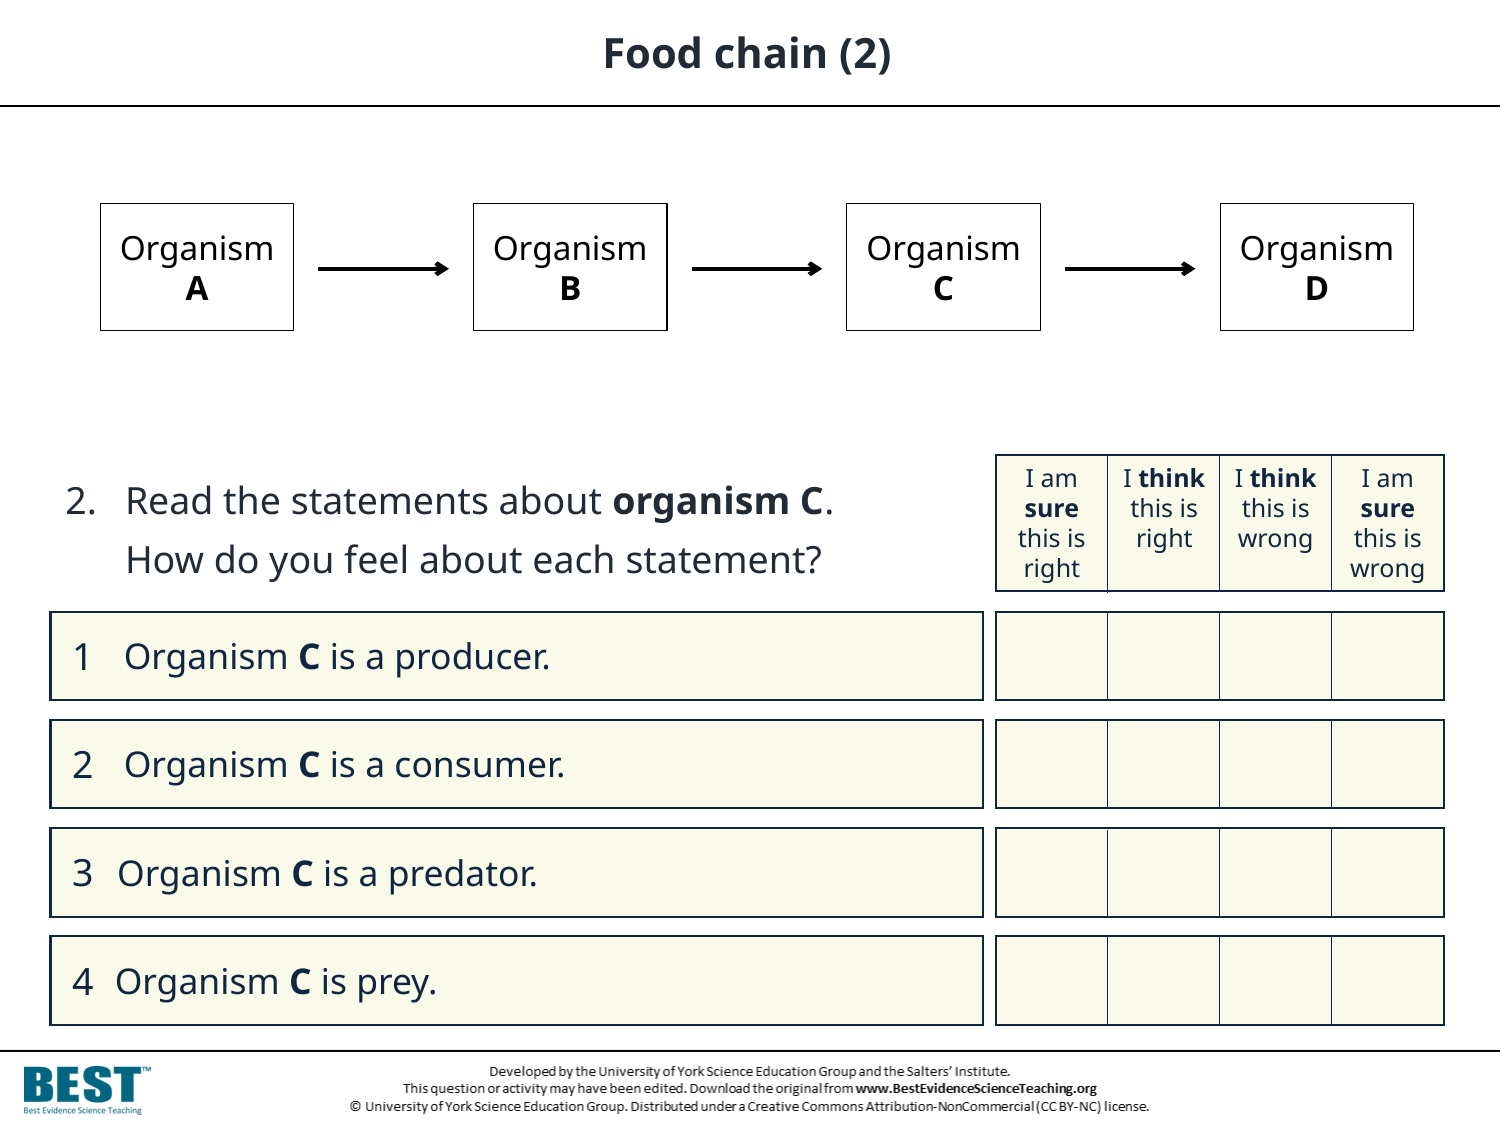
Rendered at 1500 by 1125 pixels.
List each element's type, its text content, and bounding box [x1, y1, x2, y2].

text_box Food chain (2) [23, 4, 1471, 99]
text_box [995, 454, 1444, 593]
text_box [995, 719, 1444, 810]
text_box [995, 611, 1444, 701]
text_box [100, 203, 1414, 331]
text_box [995, 828, 1444, 919]
picture [0, 105, 1500, 1125]
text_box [995, 935, 1444, 1026]
